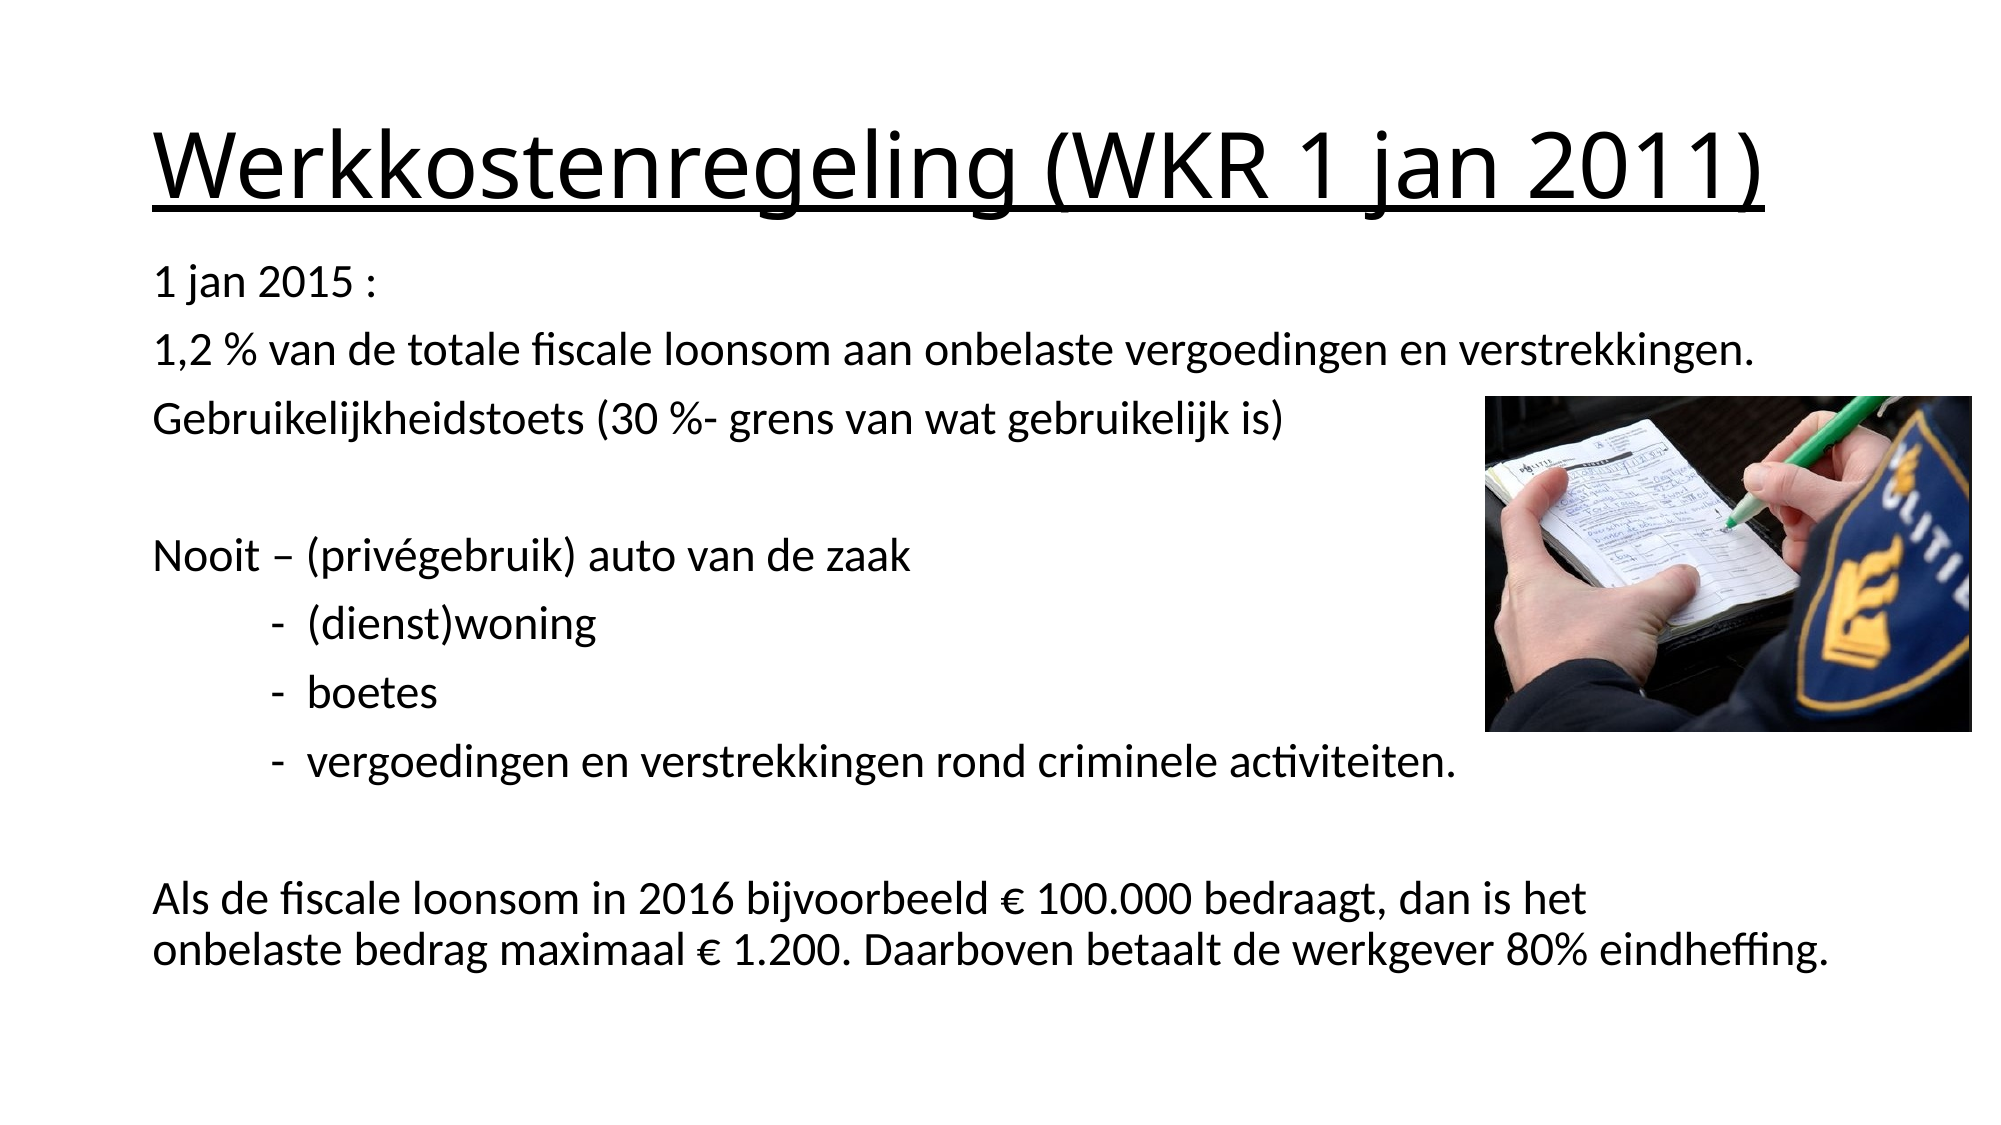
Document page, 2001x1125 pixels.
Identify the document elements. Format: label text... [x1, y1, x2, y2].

list 1 jan 2015 : 1,2 % van de totale fiscale loonsom aan onbelaste vergoedingen en verstrekkingen. Gebruikelijkheidstoets (30 %- grens van wat gebruikelijk is) Nooit – (privégebruik) auto van de zaak - (dienst)woning - boetes - vergoedingen en verstrekkingen rond criminele activiteiten. Als de fiscale loonsom in 2016 bijvoorbeeld € 100.000 bedraagt, dan is het onbelaste bedrag maximaal € 1.200. Daarboven betaalt de werkgever 80% eindheffing. [137, 248, 1863, 1040]
picture [1485, 396, 1972, 732]
title Werkkostenregeling (WKR 1 jan 2011) [137, 59, 1863, 248]
